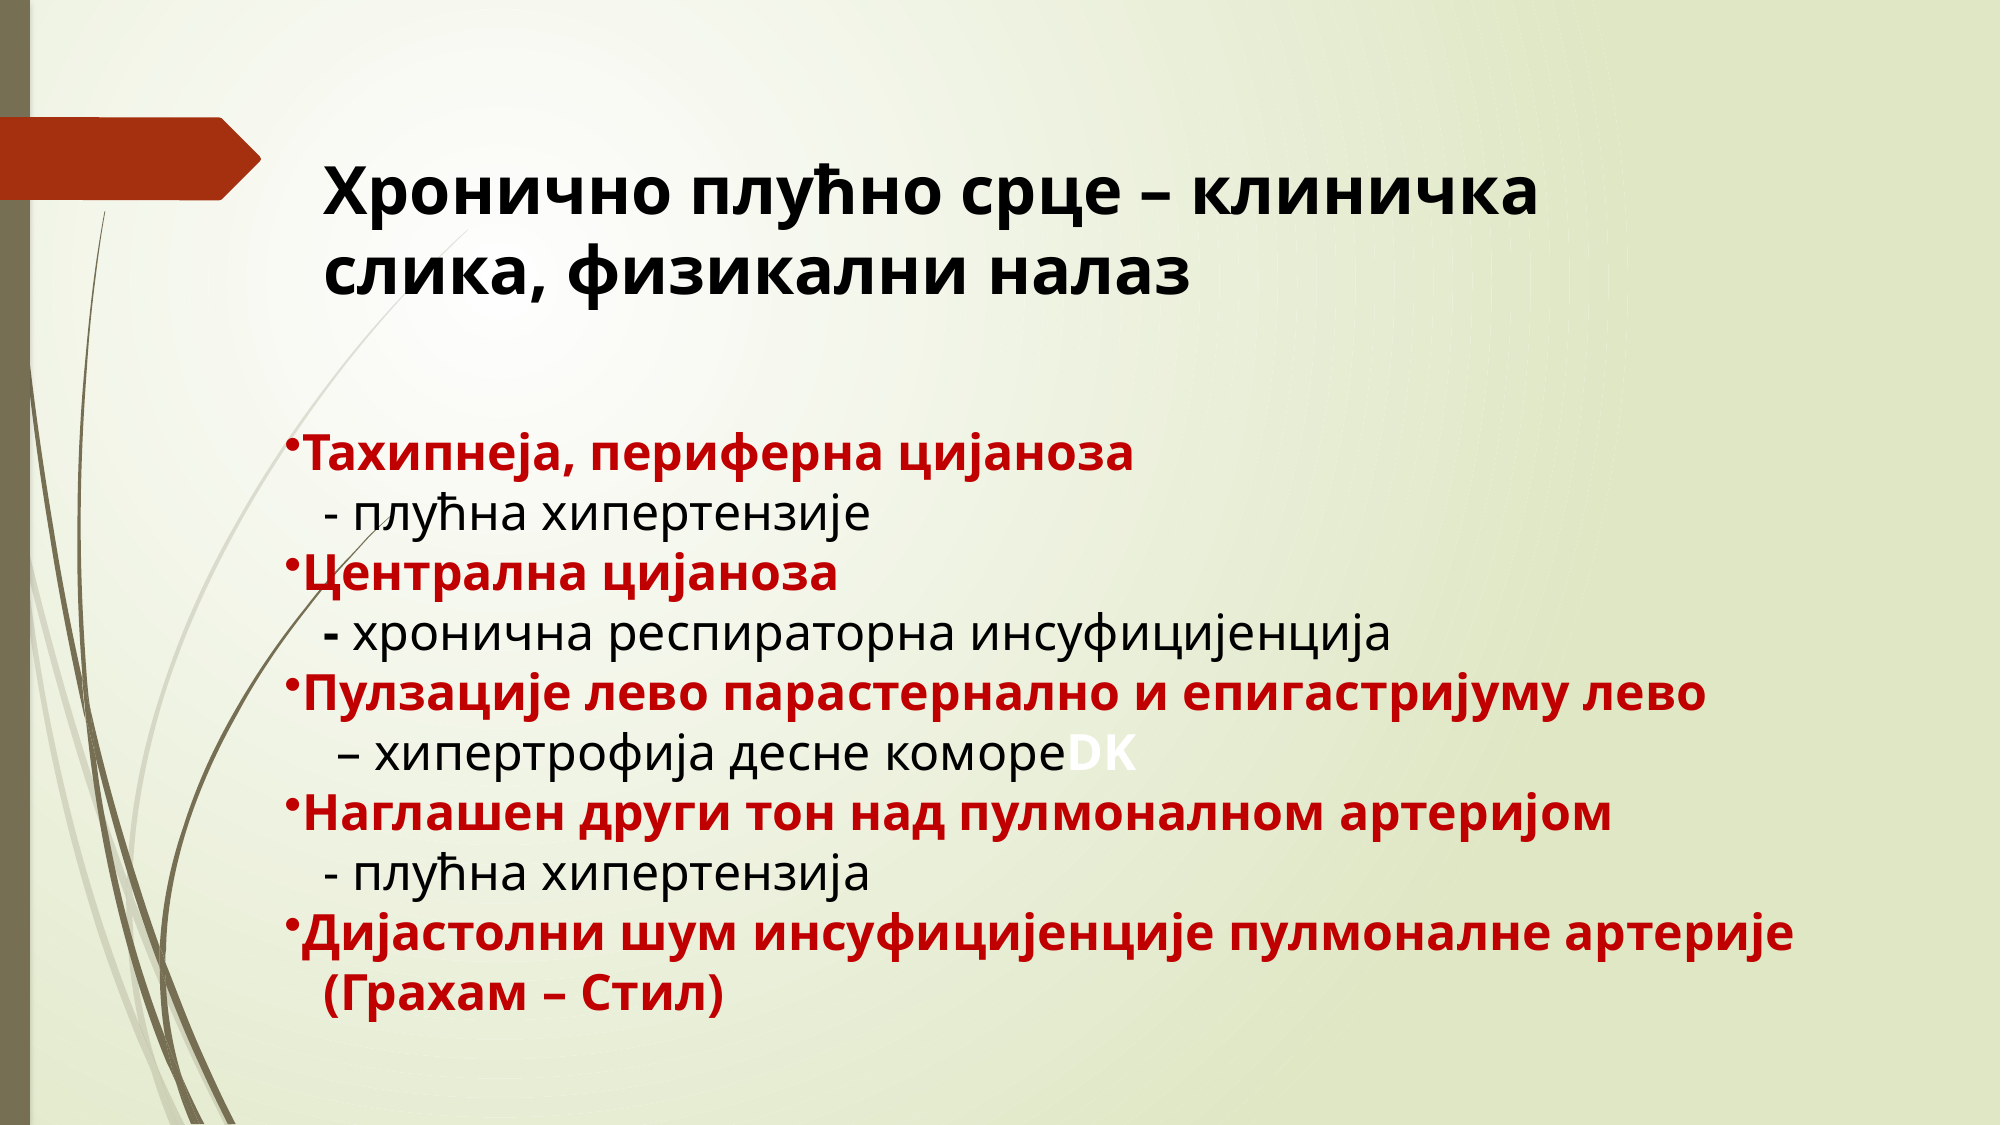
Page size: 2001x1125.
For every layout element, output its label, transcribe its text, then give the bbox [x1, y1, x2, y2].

text_box Тахипнеја, периферна цијаноза - плућна хипертензије Централна цијаноза - хронична респираторна инсуфицијенција Пулзације лево парастернално и епигастријуму лево – хипертрофија десне комореDK Наглашен други тон над пулмоналном артеријом - плућна хипертензија Дијастолни шум инсуфицијенције пулмоналне артерије (Грахам – Стил) [269, 412, 1939, 1028]
text_box Хронично плућно срце – клиничка слика, физикални налаз [308, 140, 1757, 316]
